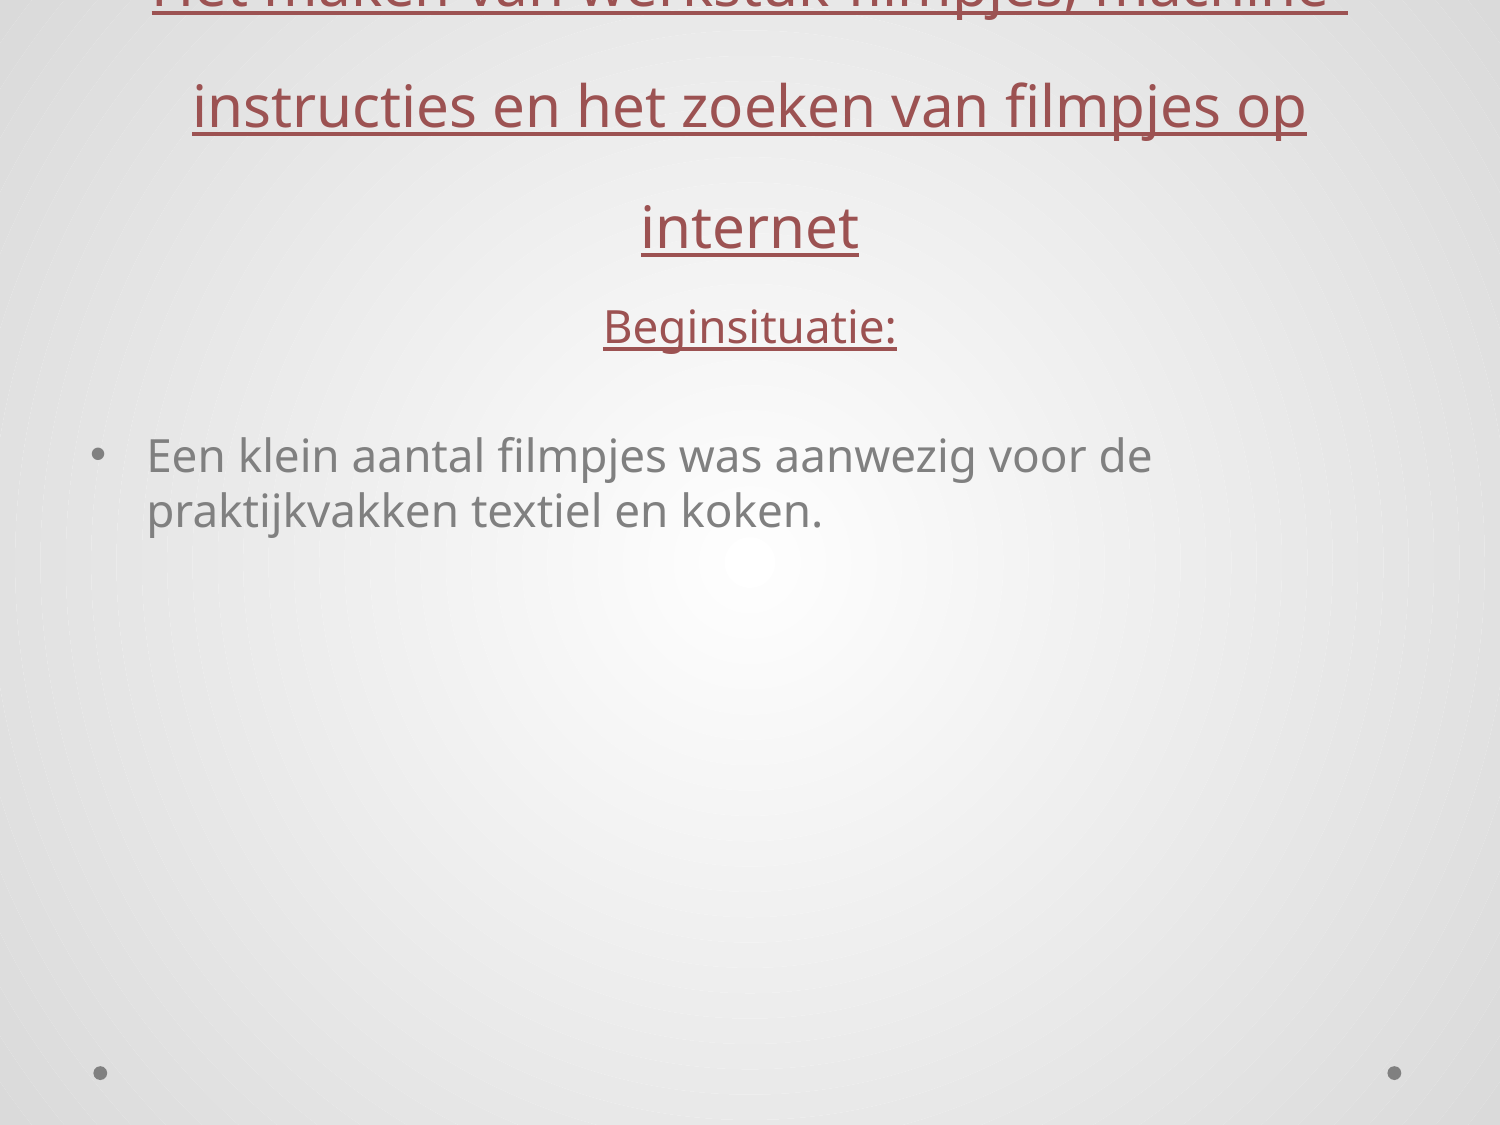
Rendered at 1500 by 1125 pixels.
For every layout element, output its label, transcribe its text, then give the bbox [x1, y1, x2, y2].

list Beginsituatie: Een klein aantal filmpjes was aanwezig voor de praktijkvakken textiel en koken. [75, 290, 1425, 1005]
title Het maken van werkstuk-filmpjes, machine-instructies en het zoeken van filmpjes op internet [75, 45, 1425, 268]
